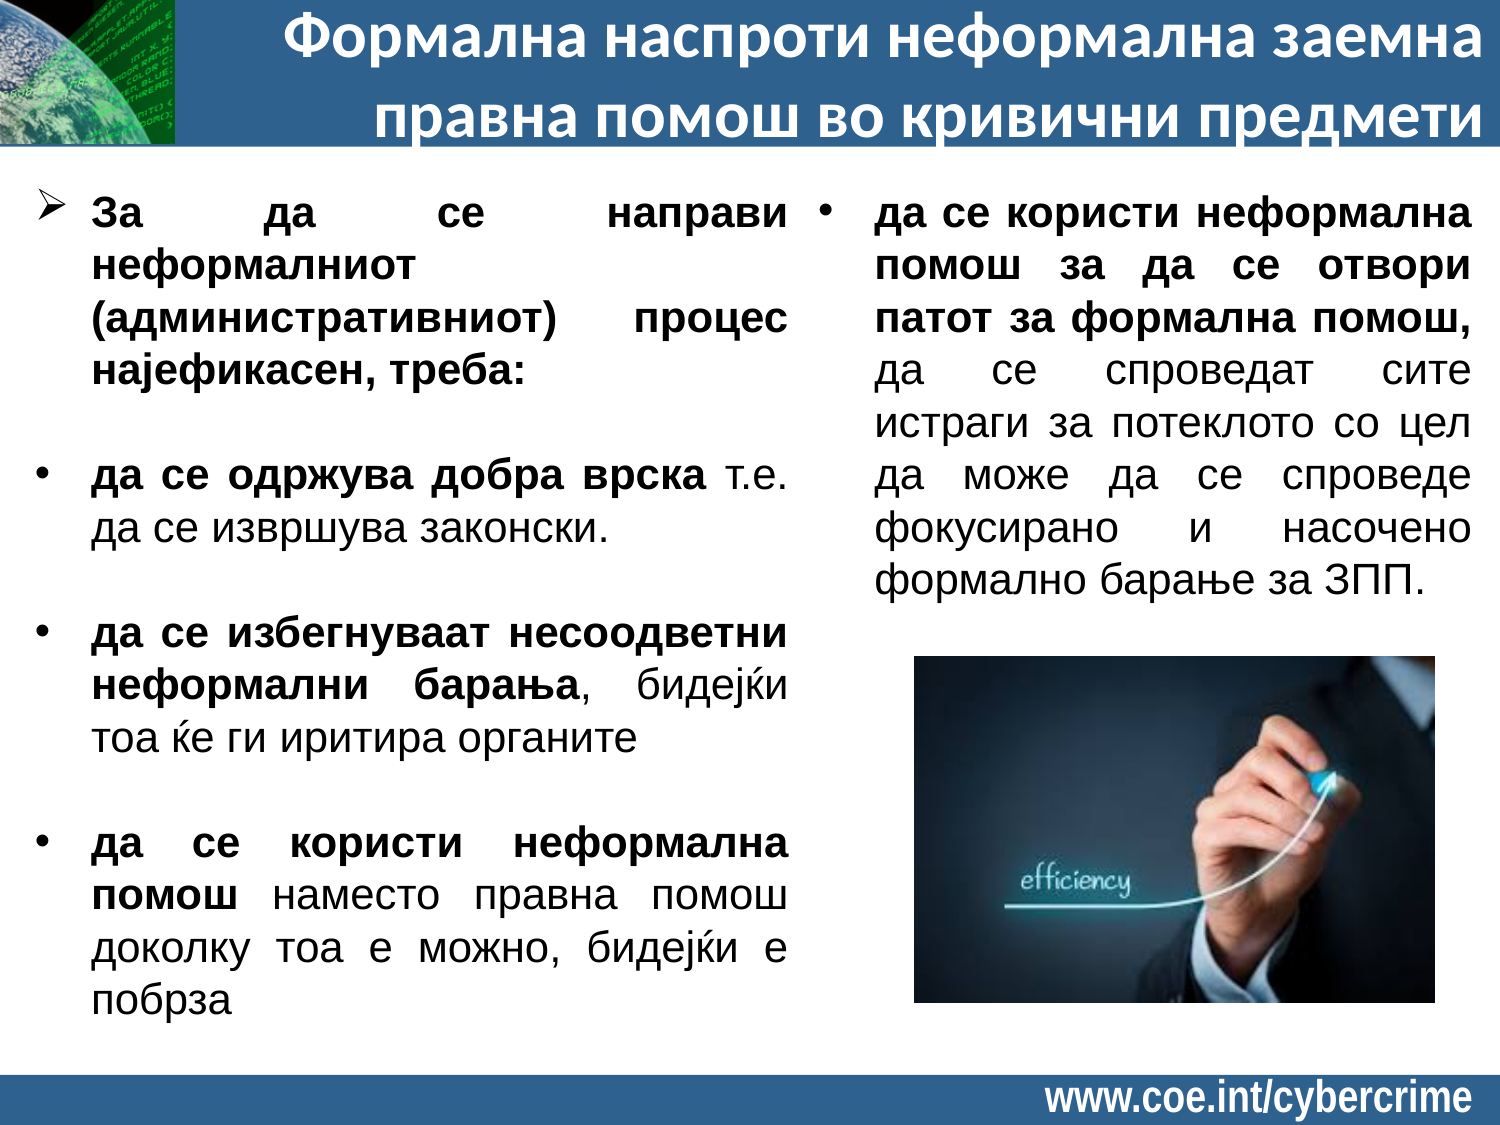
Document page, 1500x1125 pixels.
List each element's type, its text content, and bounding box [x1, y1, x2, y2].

picture [914, 656, 1436, 1004]
text_box да се користи неформална помош за да се отвори патот за формална помош, да се спроведат сите истраги за потеклото со цел да може да се спроведе фокусирано и насочено формално барање за ЗПП. [803, 176, 1487, 612]
text_box За да се направи неформалниот (административниот) процес најефикасен, треба: да се одржува добра врска т.е. да се извршува законски. да се избегнуваат несоодветни неформални барања, бидејќи тоа ќе ги иритира органите да се користи неформална помош наместо правна помош доколку тоа е можно, бидејќи е побрза [19, 176, 804, 1084]
text_box [0, 1073, 1030, 1125]
picture [0, 0, 175, 144]
text_box Формална наспроти неформална заемна правна помош во кривични предмети [177, 0, 1500, 149]
text_box www.coe.int/cybercrime [1030, 1059, 1500, 1125]
